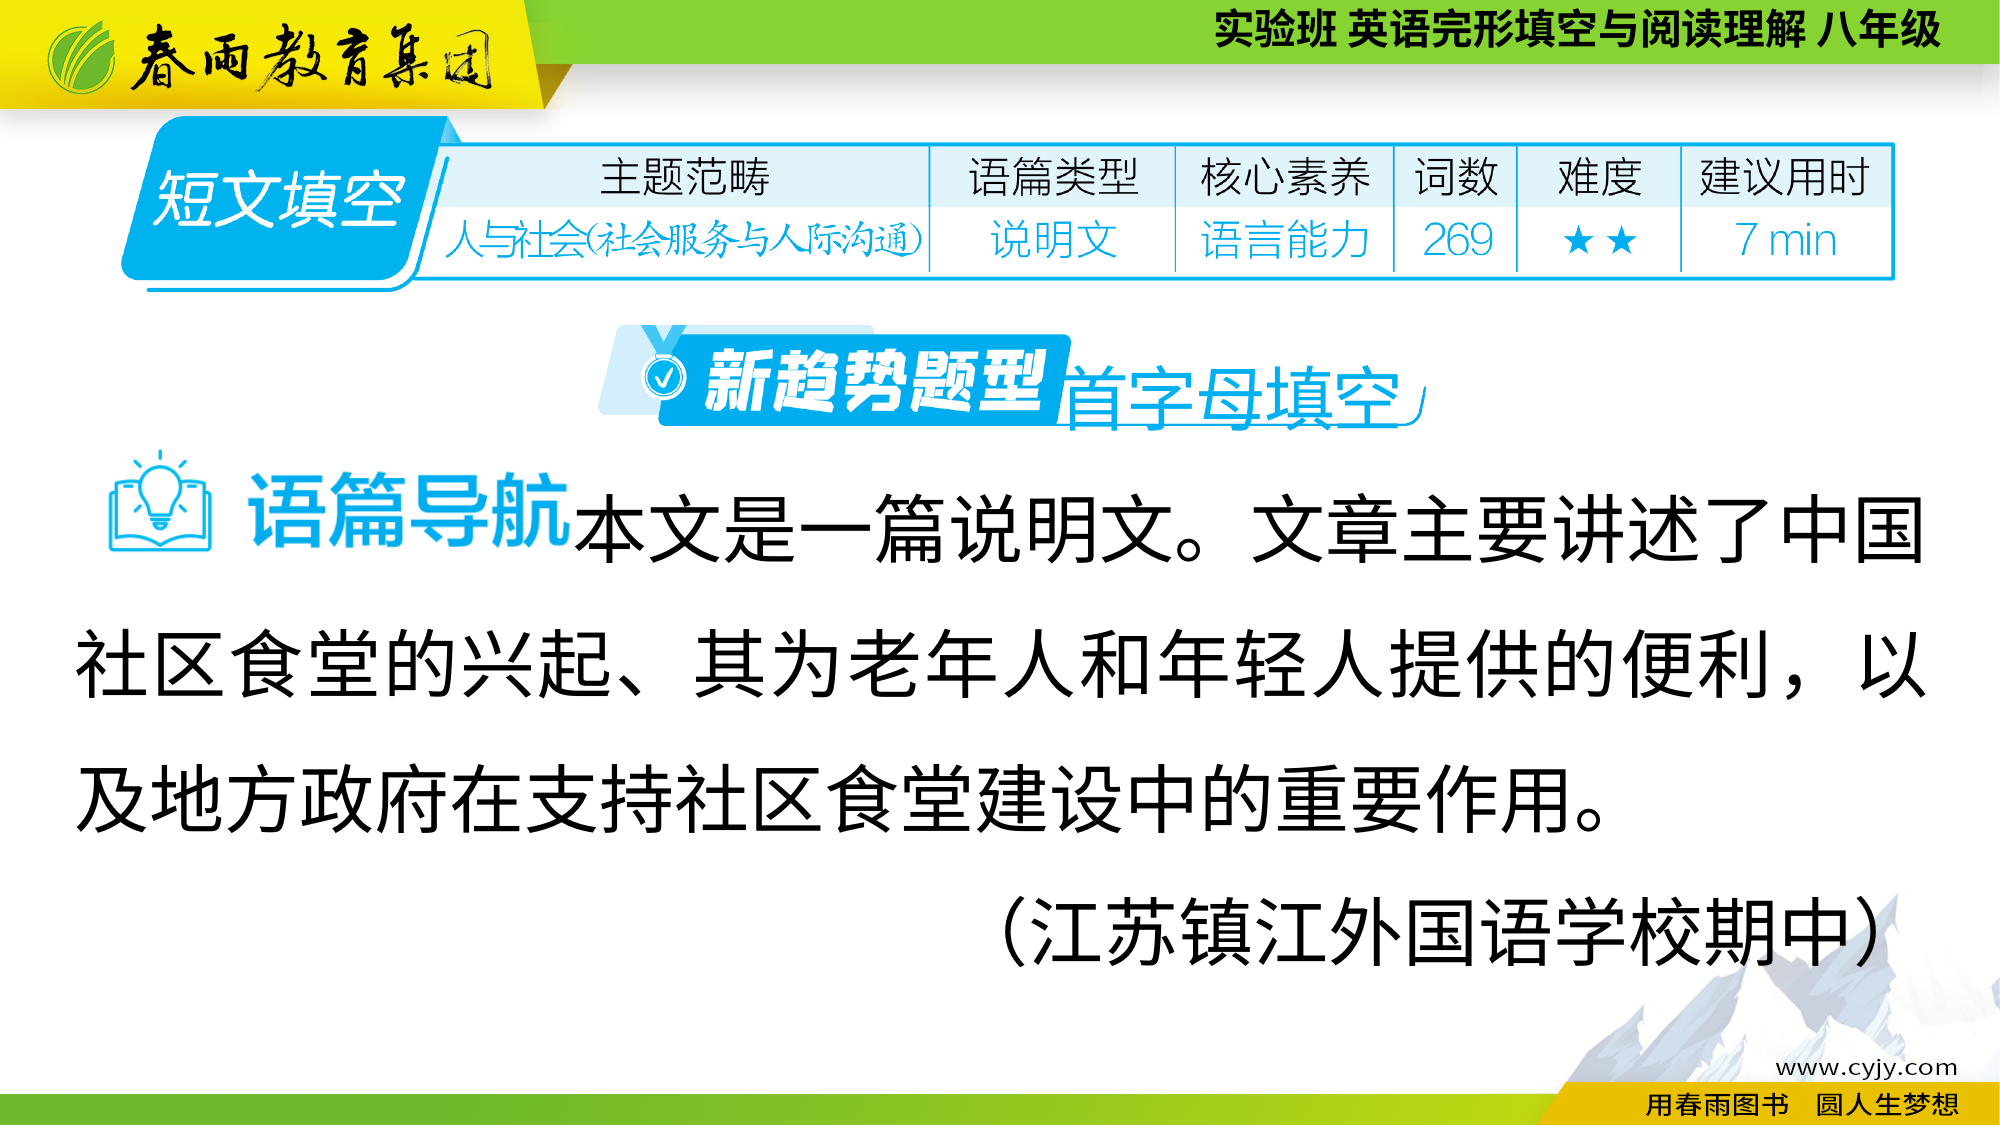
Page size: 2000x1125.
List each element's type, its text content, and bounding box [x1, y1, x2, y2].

picture [0, 0, 2000, 1125]
list 本文是一篇说明文。文章主要讲述了中国社区食堂的兴起、其为老年人和年轻人提供的便利，以及地方政府在支持社区食堂建设中的重要作用。 [59, 430, 1944, 832]
text_box （江苏镇江外国语学校期中） [59, 832, 1944, 983]
text_box 首字母填空 [155, 304, 1944, 430]
